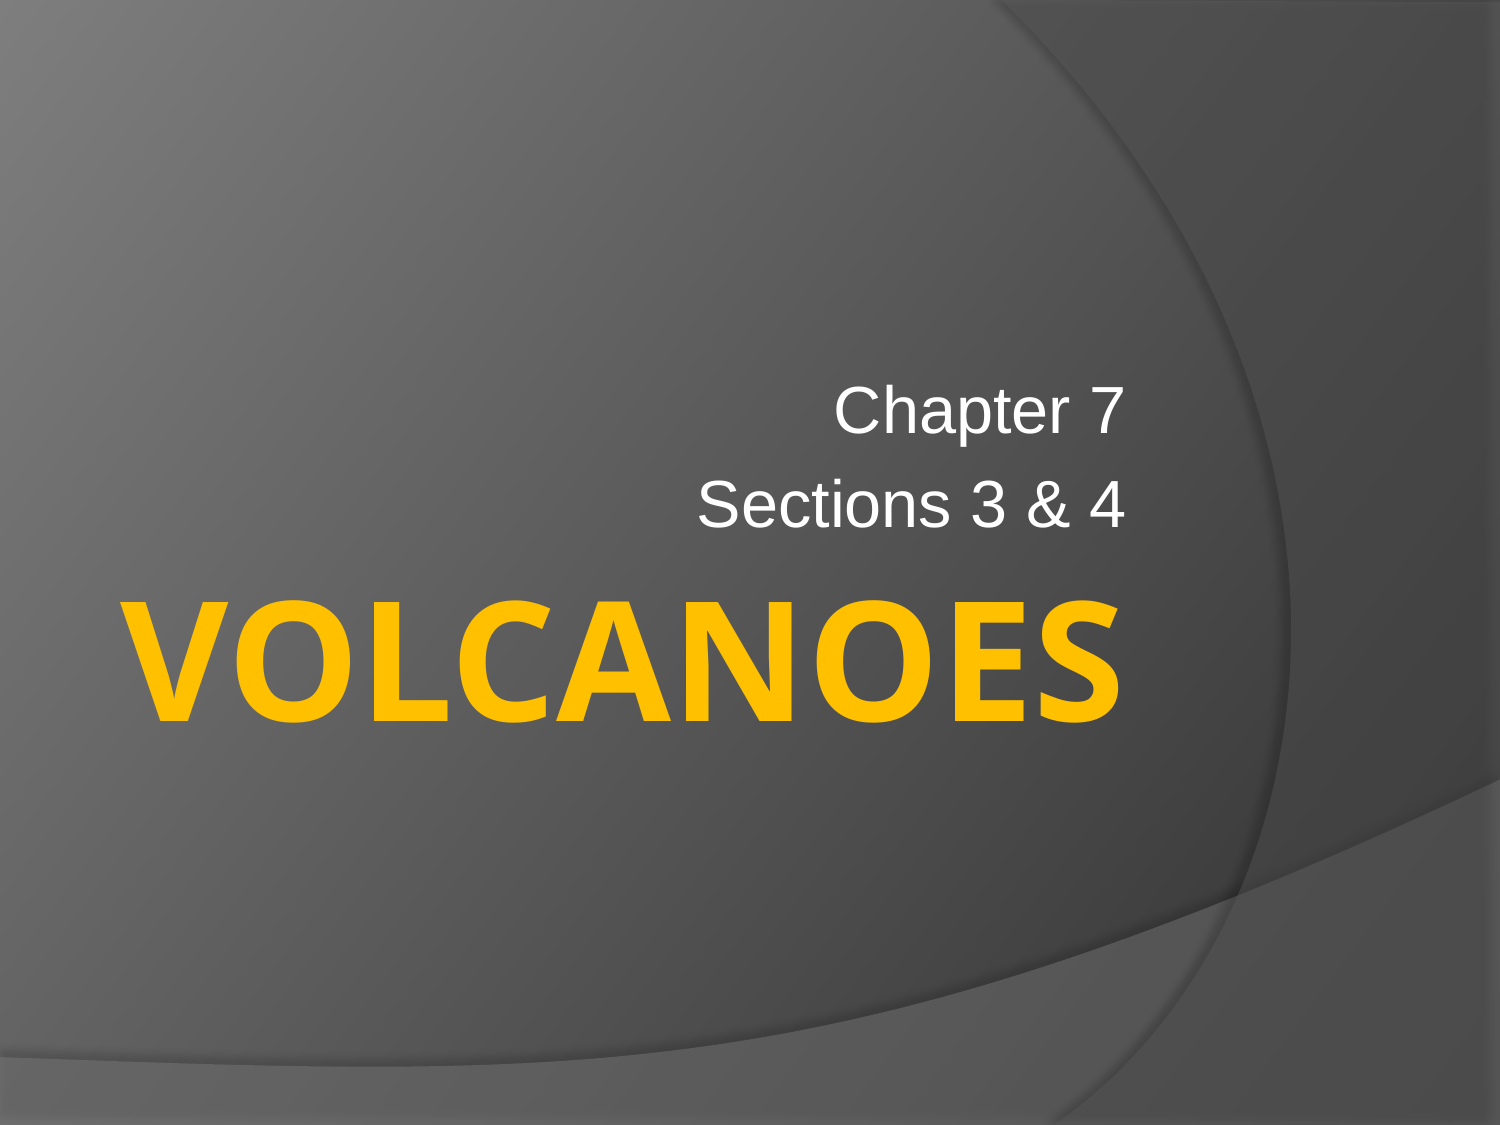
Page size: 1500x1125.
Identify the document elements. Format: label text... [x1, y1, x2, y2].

subtitle Chapter 7 Sections 3 & 4 [71, 253, 1134, 541]
title volcanoes [70, 547, 1134, 925]
